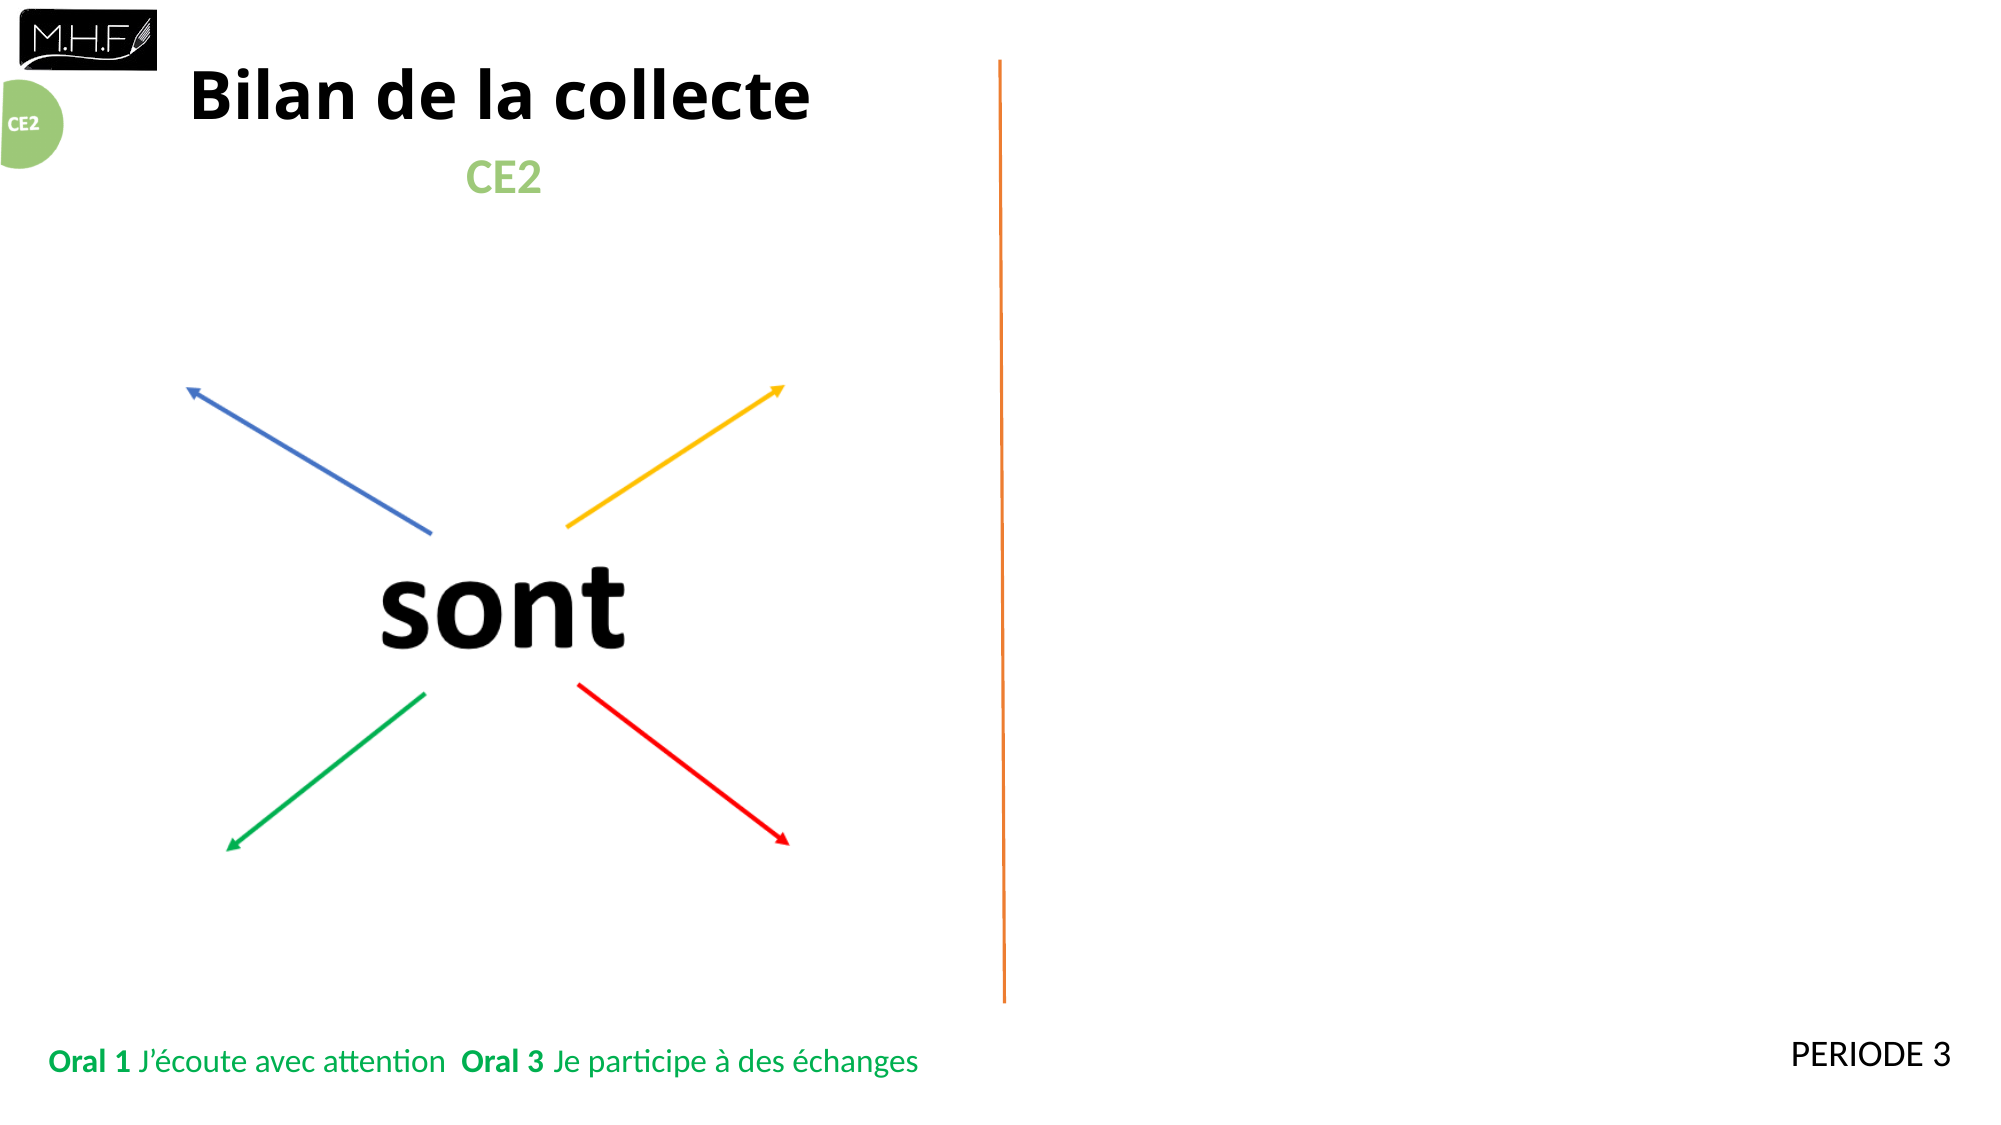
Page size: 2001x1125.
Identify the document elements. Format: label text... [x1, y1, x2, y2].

text_box CE2 [451, 132, 562, 212]
text_box Bilan de la collecte [173, 24, 840, 173]
picture [156, 354, 844, 878]
text_box PERIODE 3 [1362, 1021, 1967, 1082]
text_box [999, 59, 1005, 1004]
picture [0, 7, 157, 207]
text_box Oral 1 J’écoute avec attention Oral 3 Je participe à des échanges [33, 1023, 1034, 1088]
